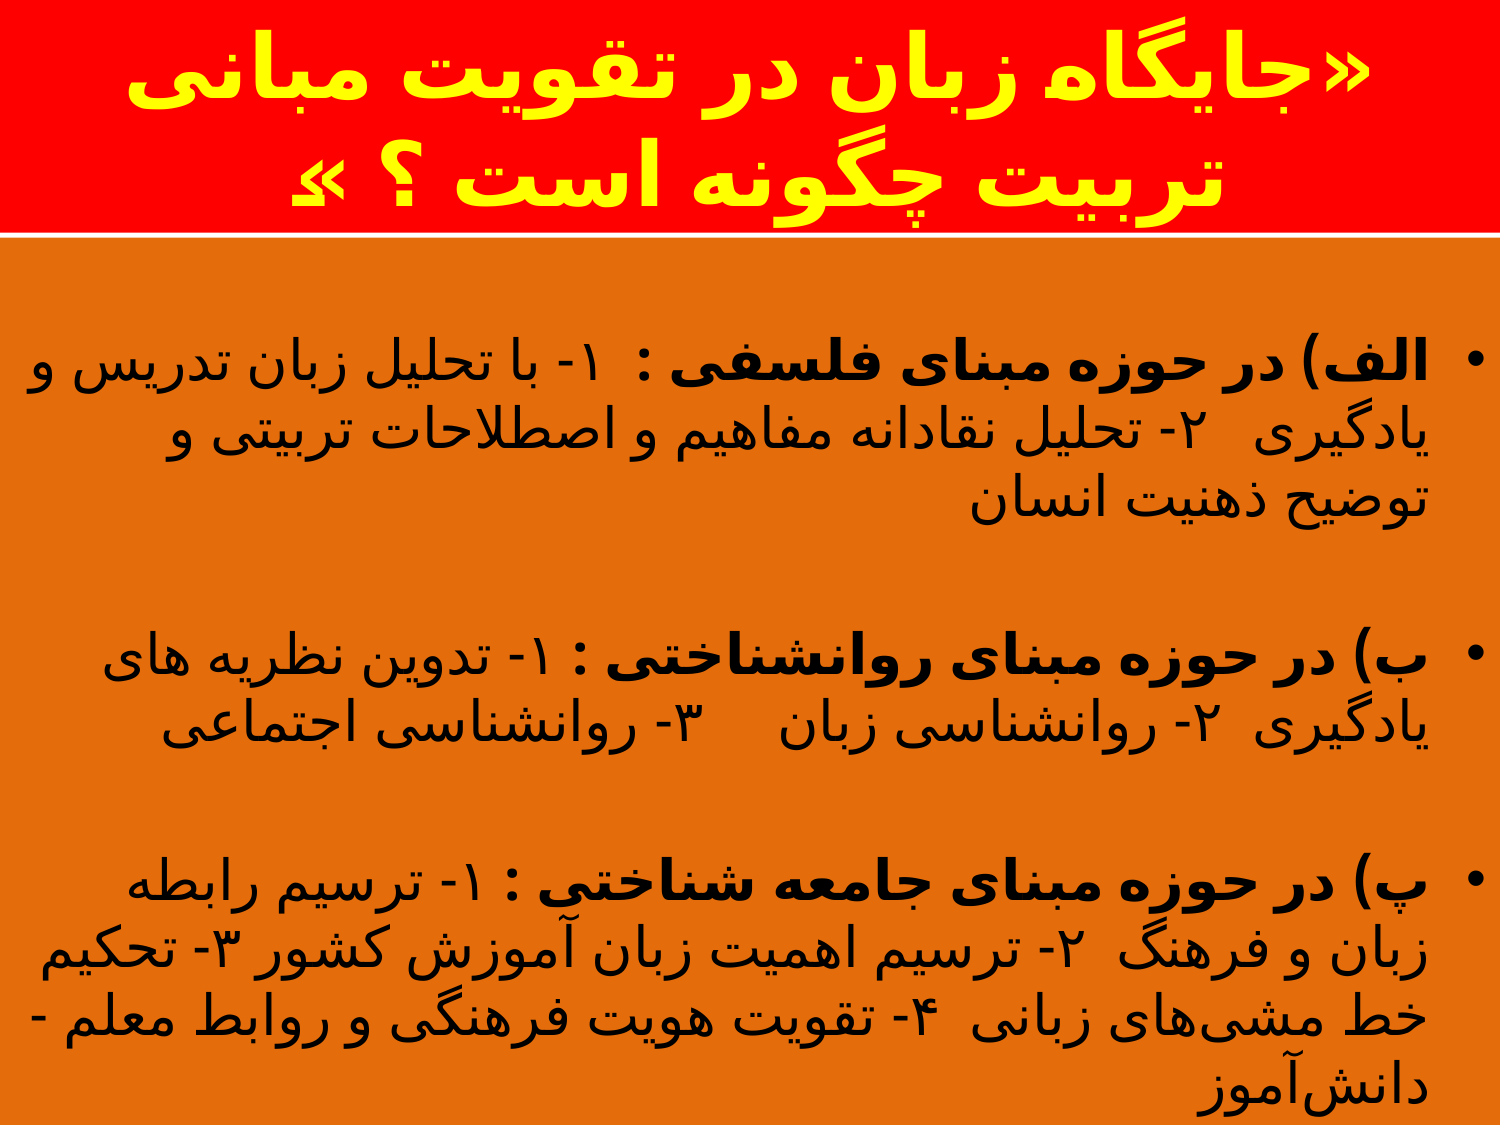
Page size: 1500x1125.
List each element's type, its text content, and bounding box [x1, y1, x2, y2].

list الف) در حوزه مبنای فلسفی : ۱- با تحلیل زبان تدریس و یادگیری ۲- تحلیل نقادانه مفاهیم و اصطلاحات تربیتی و توضیح ذهنیت انسان ب) در حوزه مبنای روانشناختی : ۱- تدوین نظریه های یادگیری ۲- روانشناسی زبان ۳- روانشناسی اجتماعی پ) در حوزه مبنای جامعه شناختی : ۱- ترسیم رابطه زبان و فرهنگ ۲- ترسیم اهمیت زبان آموزش کشور ۳- تحکیم خط‌ مشی‌های زبانی ۴- تقویت هویت فرهنگی و روابط معلم - دانش‌آموز [0, 237, 1500, 1125]
title «جایگاه زبان در تقویت مبانی تربیت چگونه است ؟ » [0, 0, 1500, 233]
